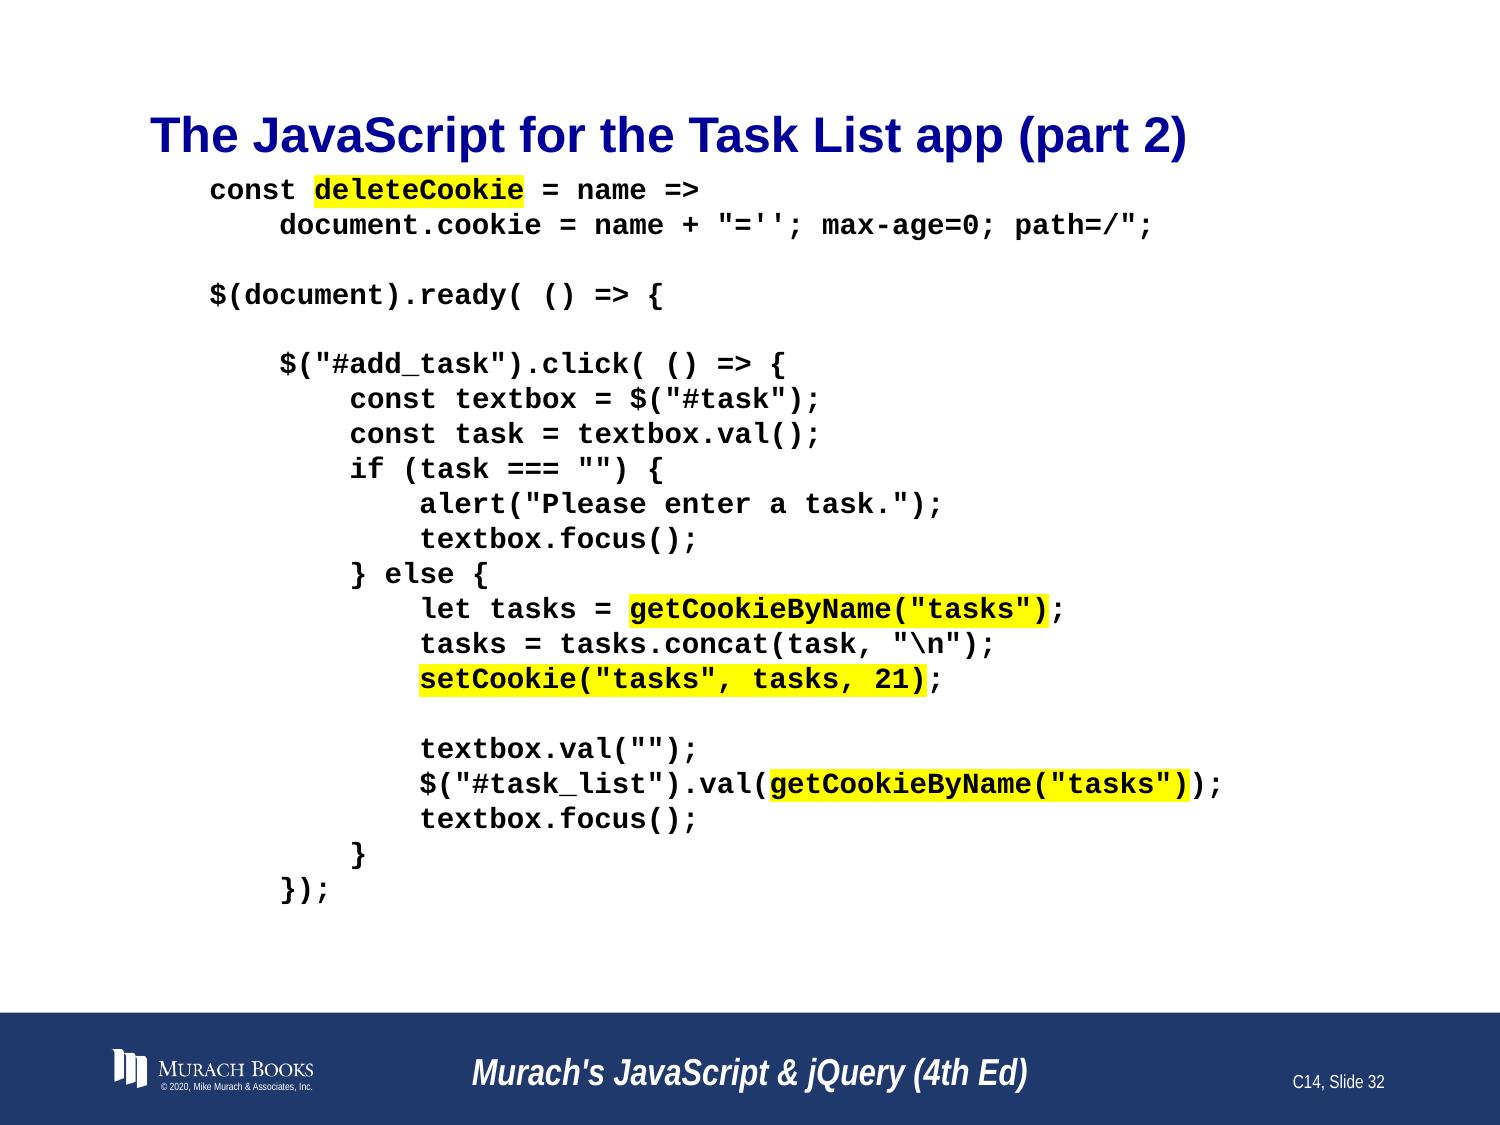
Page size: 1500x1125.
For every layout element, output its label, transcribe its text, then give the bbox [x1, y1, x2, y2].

list const deleteCookie = name => document.cookie = name + "=''; max-age=0; path=/"; $(document).ready( () => { $("#add_task").click( () => { const textbox = $("#task"); const task = textbox.val(); if (task === "") { alert("Please enter a task."); textbox.focus(); } else { let tasks = getCookieByName("tasks"); tasks = tasks.concat(task, "\n"); setCookie("tasks", tasks, 21); textbox.val(""); $("#task_list").val(getCookieByName("tasks")); textbox.focus(); } }); [137, 162, 1350, 963]
slide_number Murach's JavaScript & jQuery (4th Ed) [463, 1025, 1050, 1100]
slide_number C14, Slide 32 [1087, 1025, 1400, 1100]
footer © 2020, Mike Murach & Associates, Inc. [12, 1025, 463, 1100]
title The JavaScript for the Task List app (part 2) [150, 102, 1350, 162]
